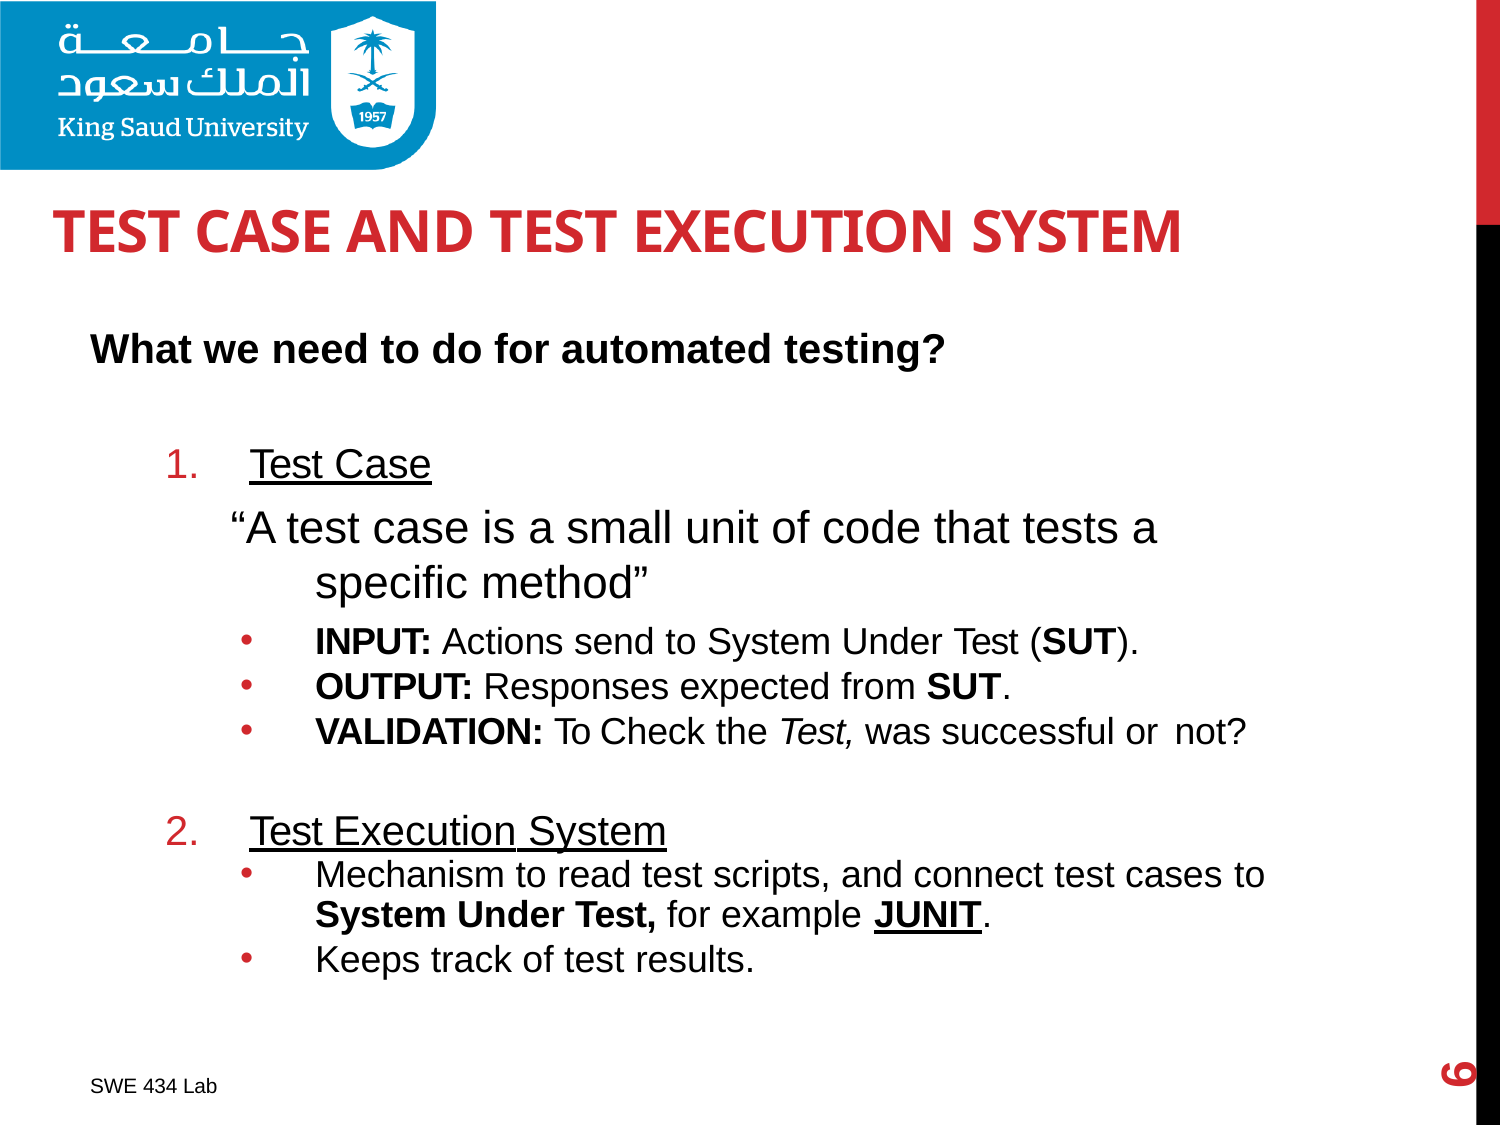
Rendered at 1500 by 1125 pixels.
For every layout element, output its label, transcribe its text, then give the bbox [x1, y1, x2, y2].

text_box SWE 434 Lab [87, 1072, 220, 1098]
text_box [0, 0, 438, 175]
text_box 6 [1433, 1058, 1489, 1091]
title TEST CASE AND TEST EXECUTION SYSTEM [50, 193, 1414, 382]
text_box What we need to do for automated testing? Test Case “A test case is a small unit of code that tests a specific method” INPUT: Actions send to System Under Test (SUT). OUTPUT: Responses expected from SUT. VALIDATION: To Check the Test, was successful or not? Test Execution System Mechanism to read test scripts, and connect test cases to System Under Test, for example JUNIT. Keeps track of test results. [87, 321, 1272, 981]
